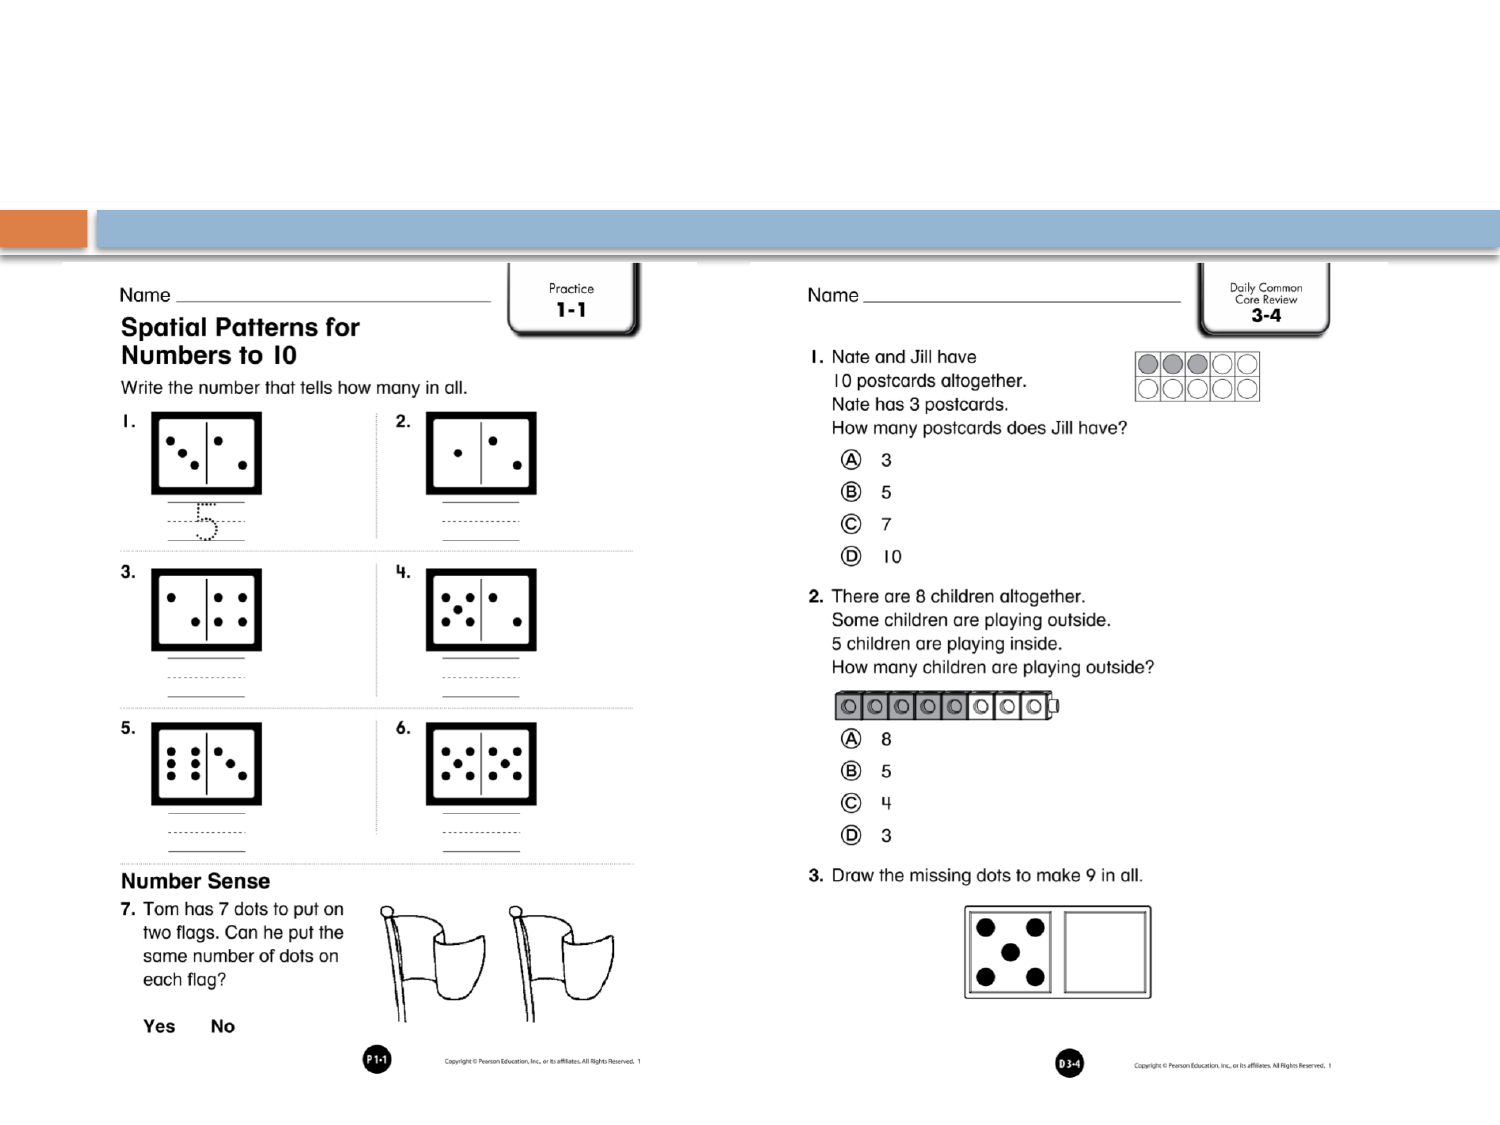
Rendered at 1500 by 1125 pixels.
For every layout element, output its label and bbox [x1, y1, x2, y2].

list [62, 262, 698, 1100]
picture [749, 262, 1388, 1104]
